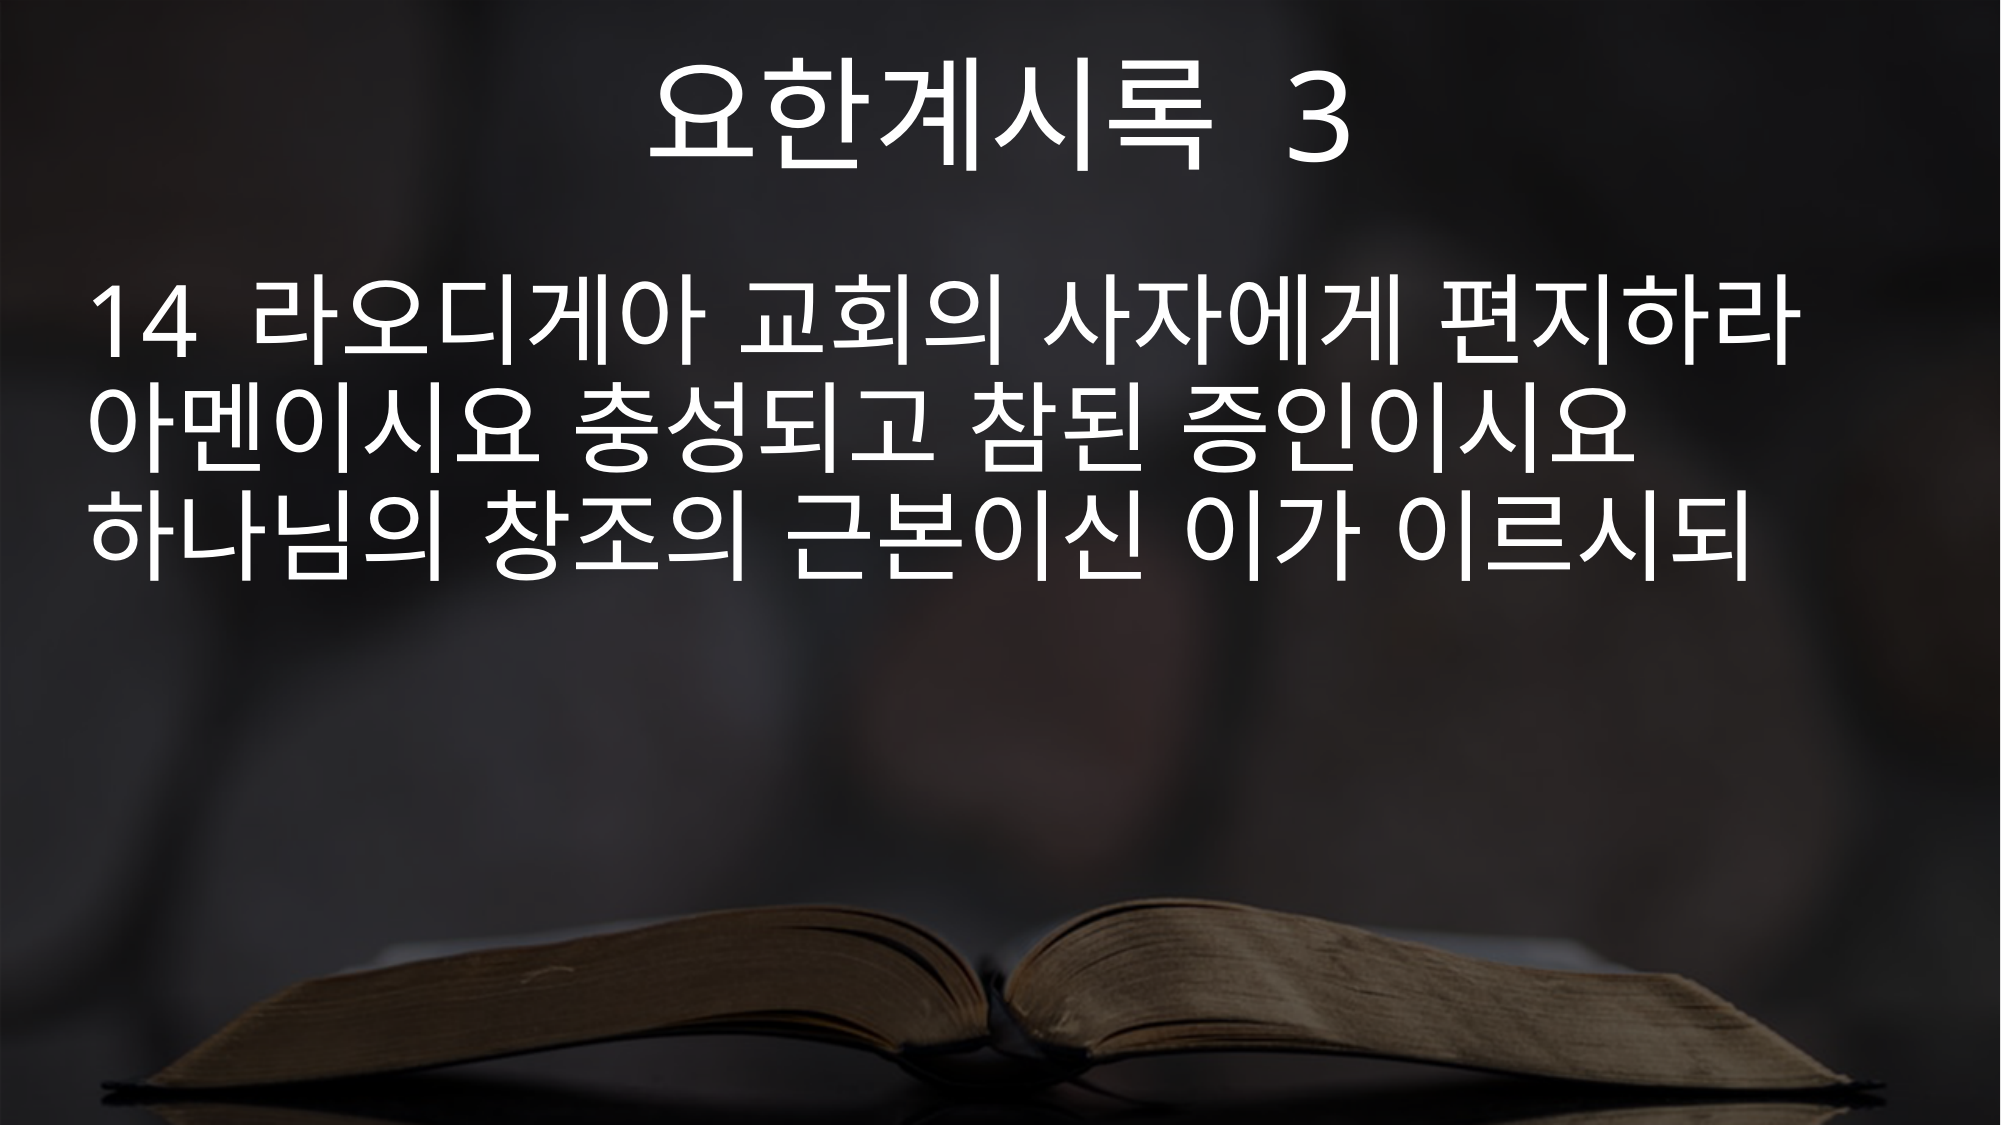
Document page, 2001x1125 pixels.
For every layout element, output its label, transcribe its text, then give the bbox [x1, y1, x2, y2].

picture [0, 0, 2001, 1125]
list 14 라오디게아 교회의 사자에게 편지하라 아멘이시요 충성되고 참된 증인이시요 하나님의 창조의 근본이신 이가 이르시되 [69, 263, 1953, 423]
footer 요한계시록 3 [0, 32, 2000, 192]
